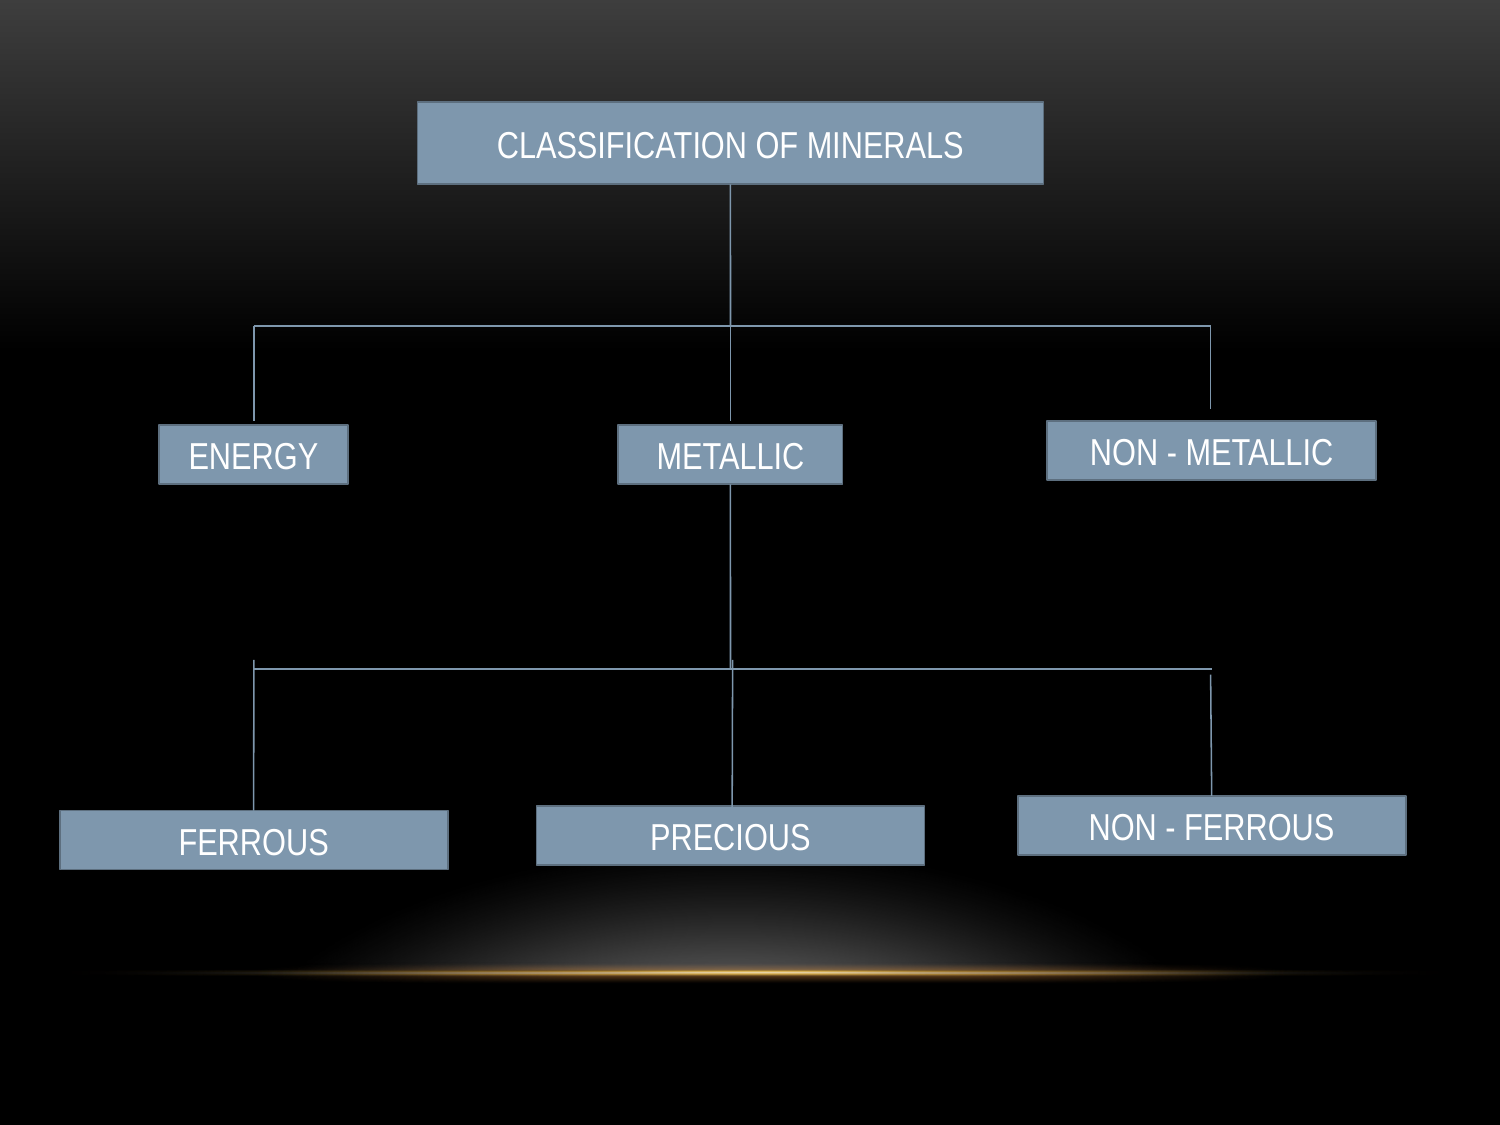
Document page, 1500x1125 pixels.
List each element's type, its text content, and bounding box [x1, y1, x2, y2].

text_box NON - FERROUS [1017, 795, 1407, 856]
text_box FERROUS [59, 810, 449, 870]
text_box METALLIC [617, 424, 843, 485]
picture [0, 0, 1500, 1125]
text_box NON - METALLIC [1046, 420, 1377, 481]
text_box ENERGY [158, 424, 349, 485]
text_box CLASSIFICATION OF MINERALS [417, 101, 1044, 185]
text_box PRECIOUS [536, 805, 925, 866]
